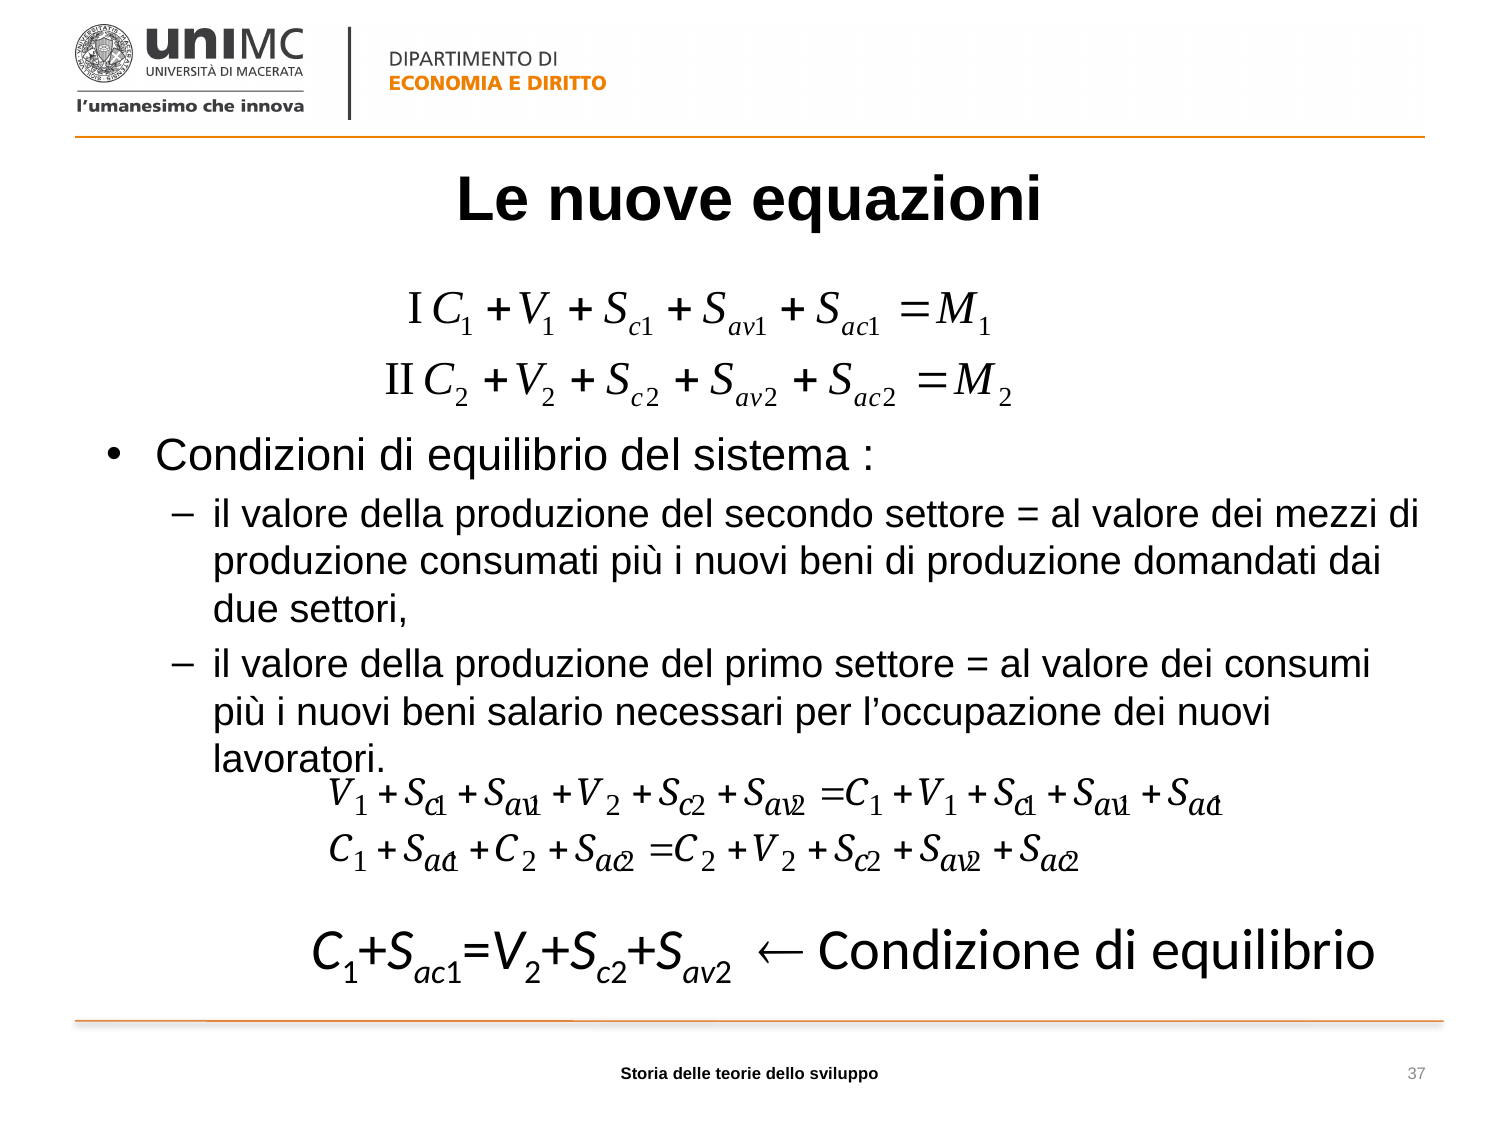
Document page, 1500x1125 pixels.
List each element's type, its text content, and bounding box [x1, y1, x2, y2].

list Condizioni di equilibrio del sistema : il valore della produzione del secondo settore = al valore dei mezzi di produzione consumati più i nuovi beni di produzione domandati dai due settori, il valore della produzione del primo settore = al valore dei consumi più i nuovi beni salario necessari per l’occupazione dei nuovi lavoratori. [91, 417, 1441, 791]
title Le nuove equazioni [75, 149, 1425, 241]
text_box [324, 769, 1231, 879]
text_box C1+Sac1=V2+Sc2+Sav2  Condizione di equilibrio [296, 903, 1392, 998]
slide_number 37 [1091, 1042, 1442, 1103]
picture [75, 24, 1425, 138]
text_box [376, 275, 1024, 419]
footer Storia delle teorie dello sviluppo [512, 1042, 988, 1103]
